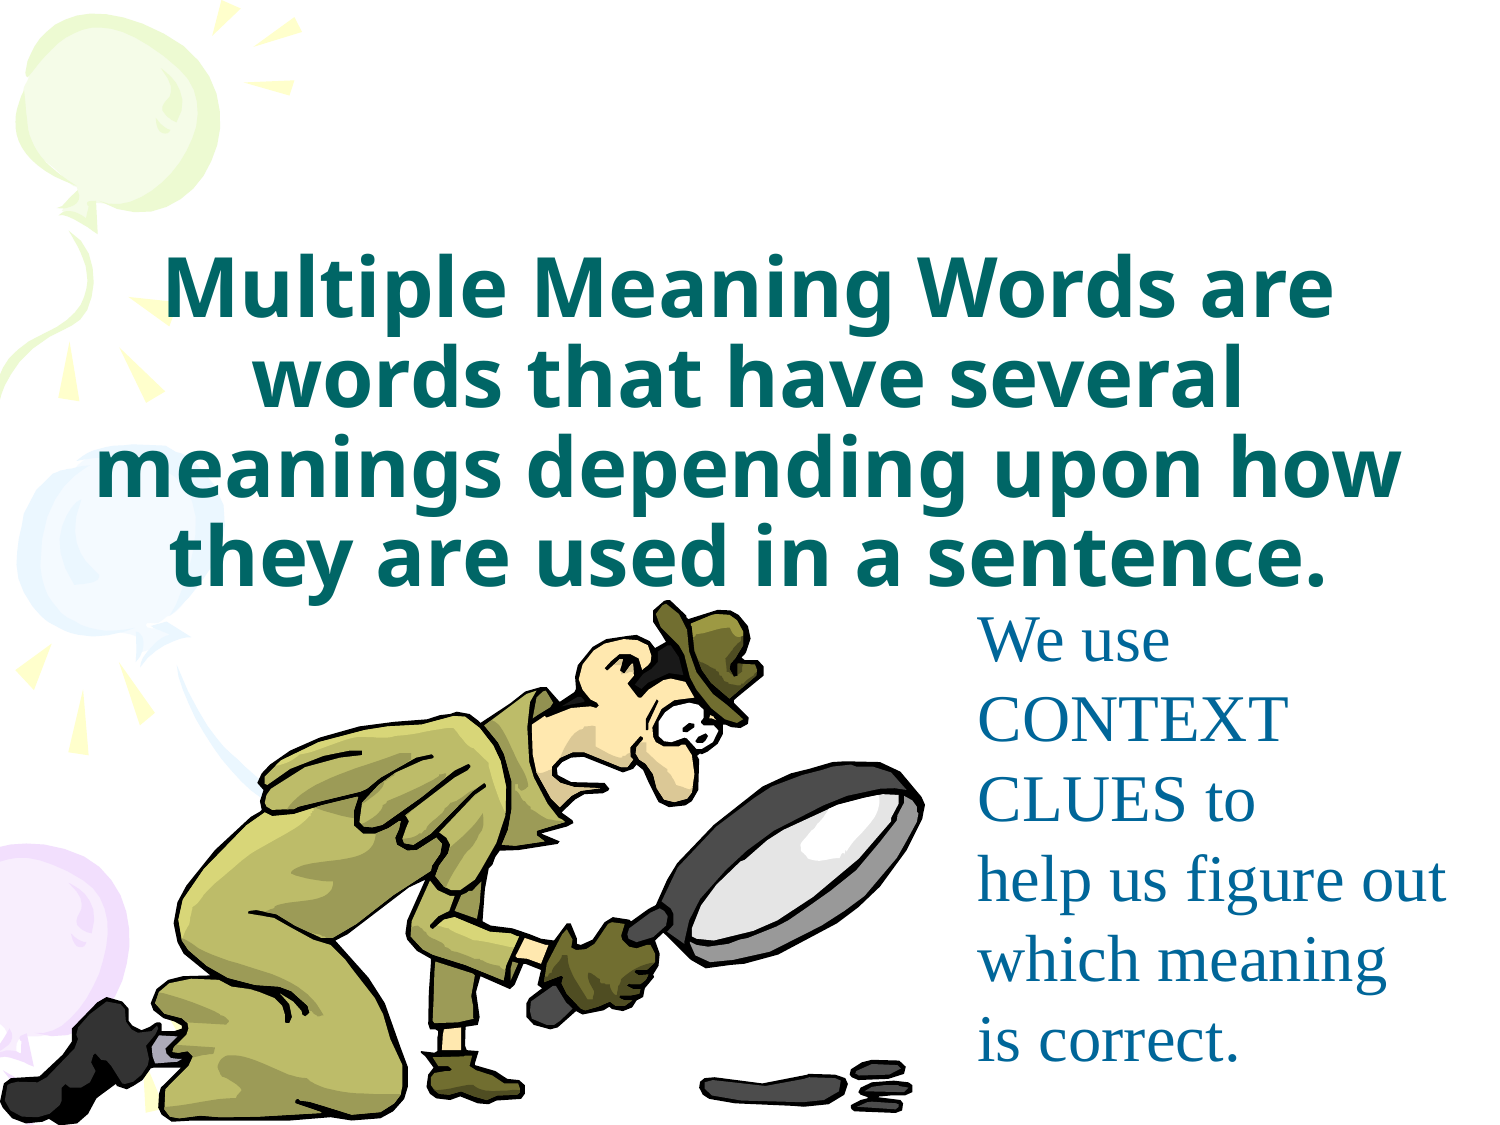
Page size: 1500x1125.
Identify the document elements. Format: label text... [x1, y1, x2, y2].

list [0, 599, 926, 1125]
text_box We use CONTEXT CLUES to help us figure out which meaning is correct. [962, 587, 1500, 1082]
title Multiple Meaning Words are words that have several meanings depending upon how they are used in a sentence. [72, 16, 1426, 613]
